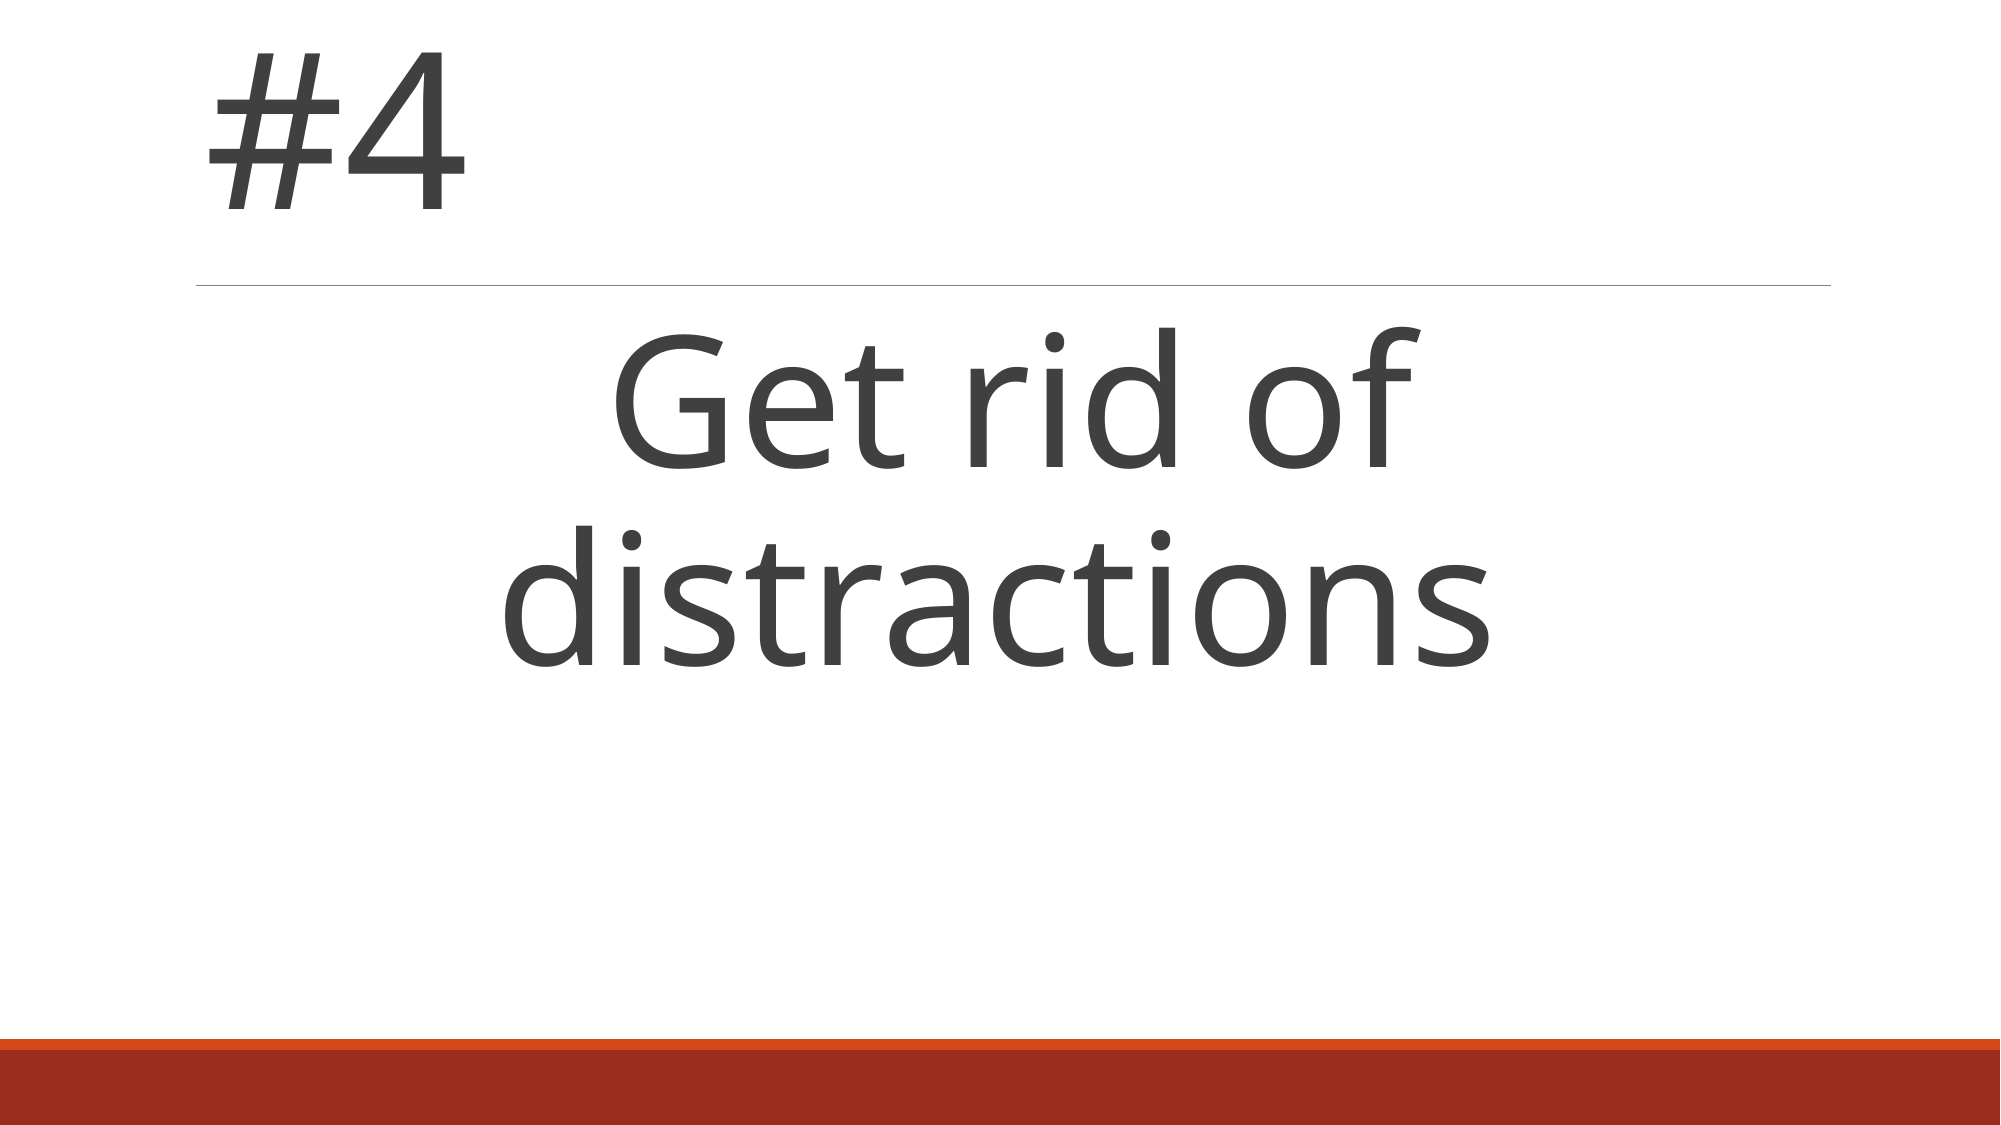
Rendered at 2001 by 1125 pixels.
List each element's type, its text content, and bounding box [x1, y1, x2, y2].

title #4 [189, 23, 1840, 262]
list Get rid of distractions [44, 301, 1933, 962]
